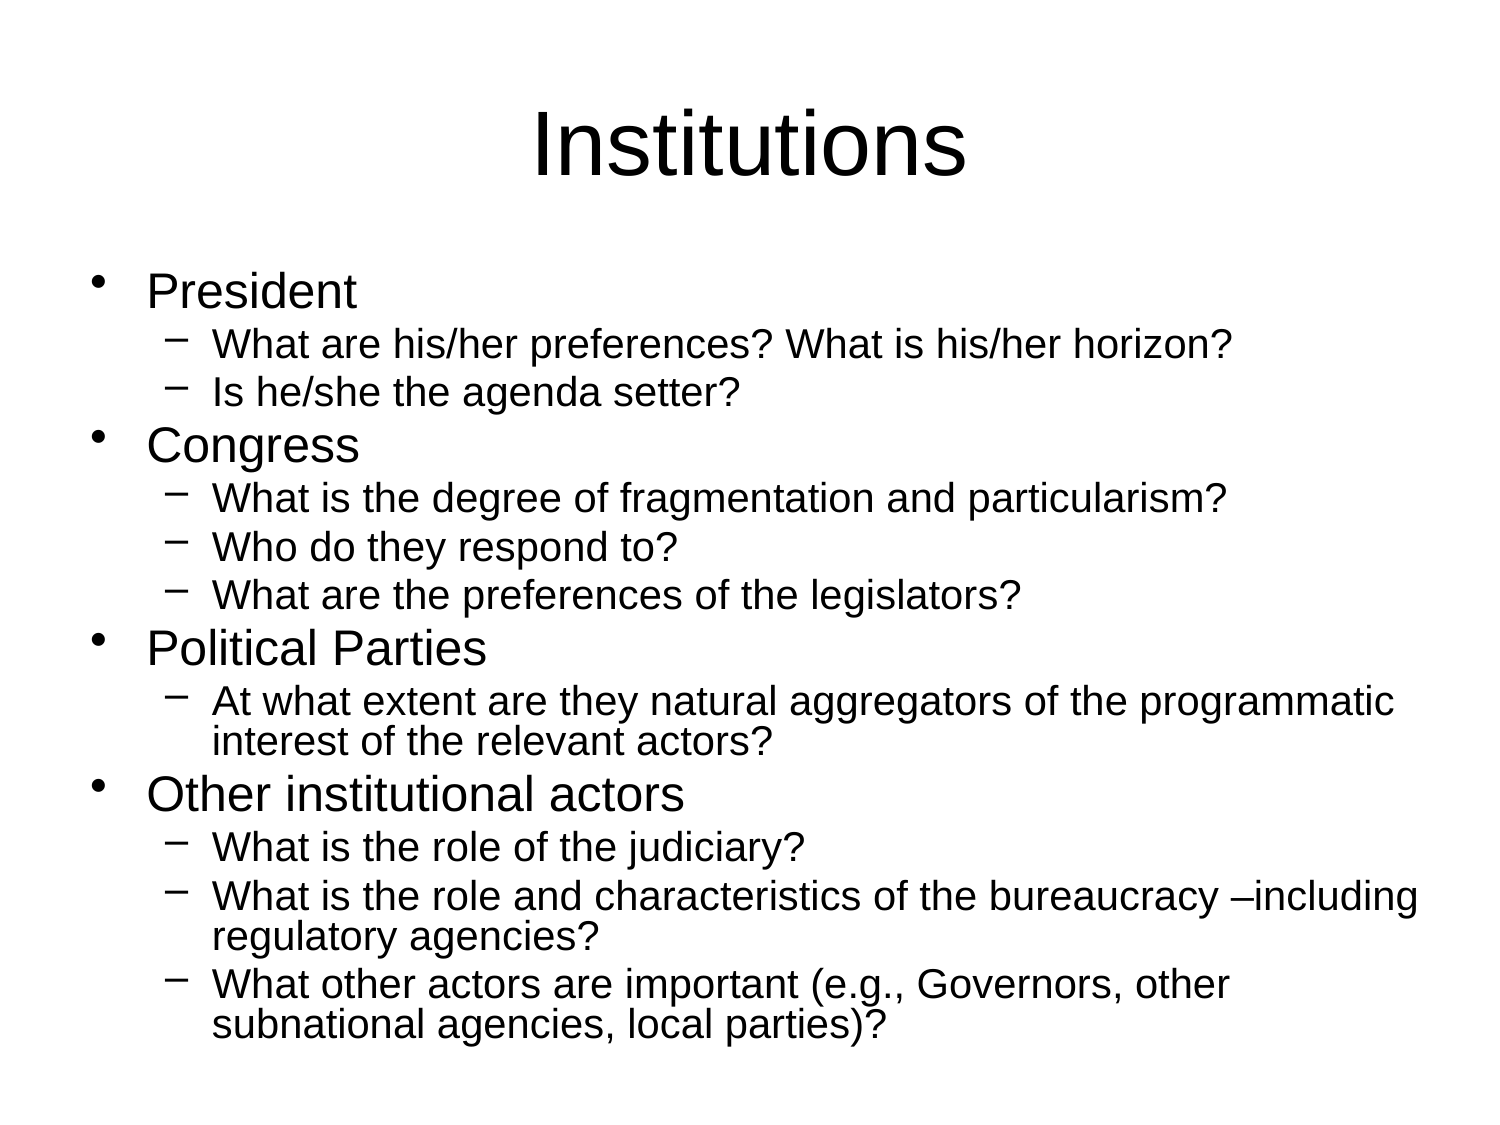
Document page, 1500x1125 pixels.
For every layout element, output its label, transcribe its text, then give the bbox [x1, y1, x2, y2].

list President What are his/her preferences? What is his/her horizon? Is he/she the agenda setter? Congress What is the degree of fragmentation and particularism? Who do they respond to? What are the preferences of the legislators? Political Parties At what extent are they natural aggregators of the programmatic interest of the relevant actors? Other institutional actors What is the role of the judiciary? What is the role and characteristics of the bureaucracy –including regulatory agencies? What other actors are important (e.g., Governors, other subnational agencies, local parties)? [74, 262, 1471, 1095]
title Institutions [74, 44, 1426, 233]
